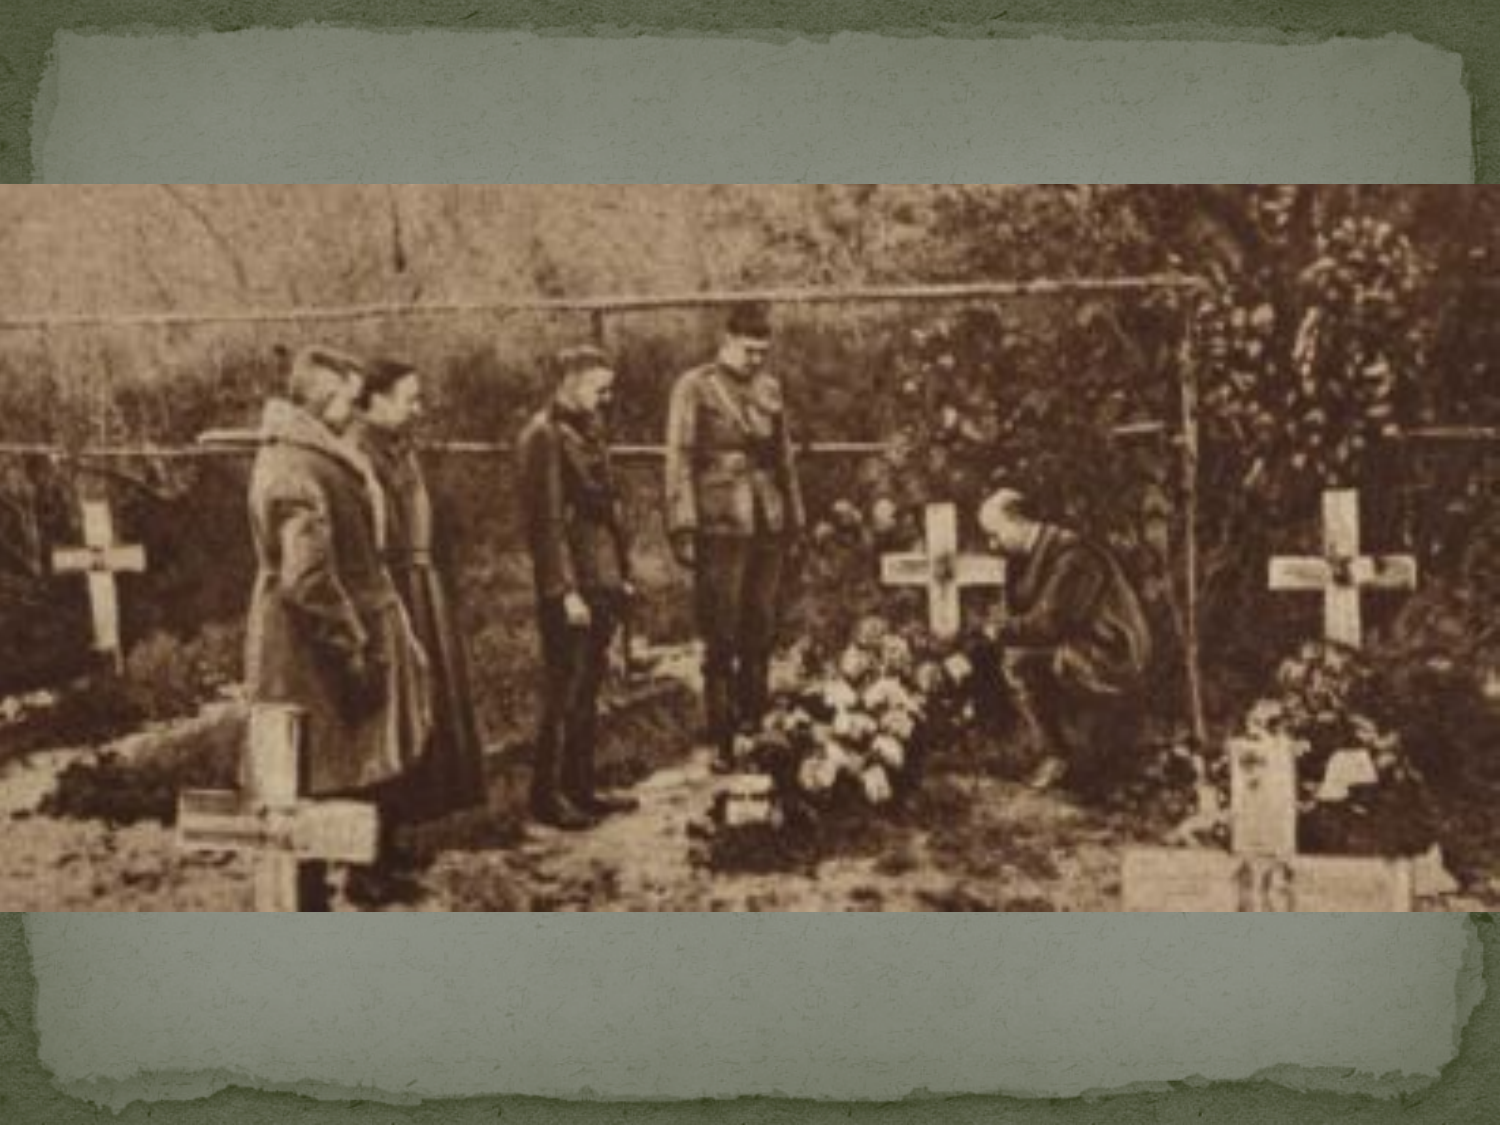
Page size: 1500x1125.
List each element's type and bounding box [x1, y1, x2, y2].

picture [0, 185, 1500, 910]
